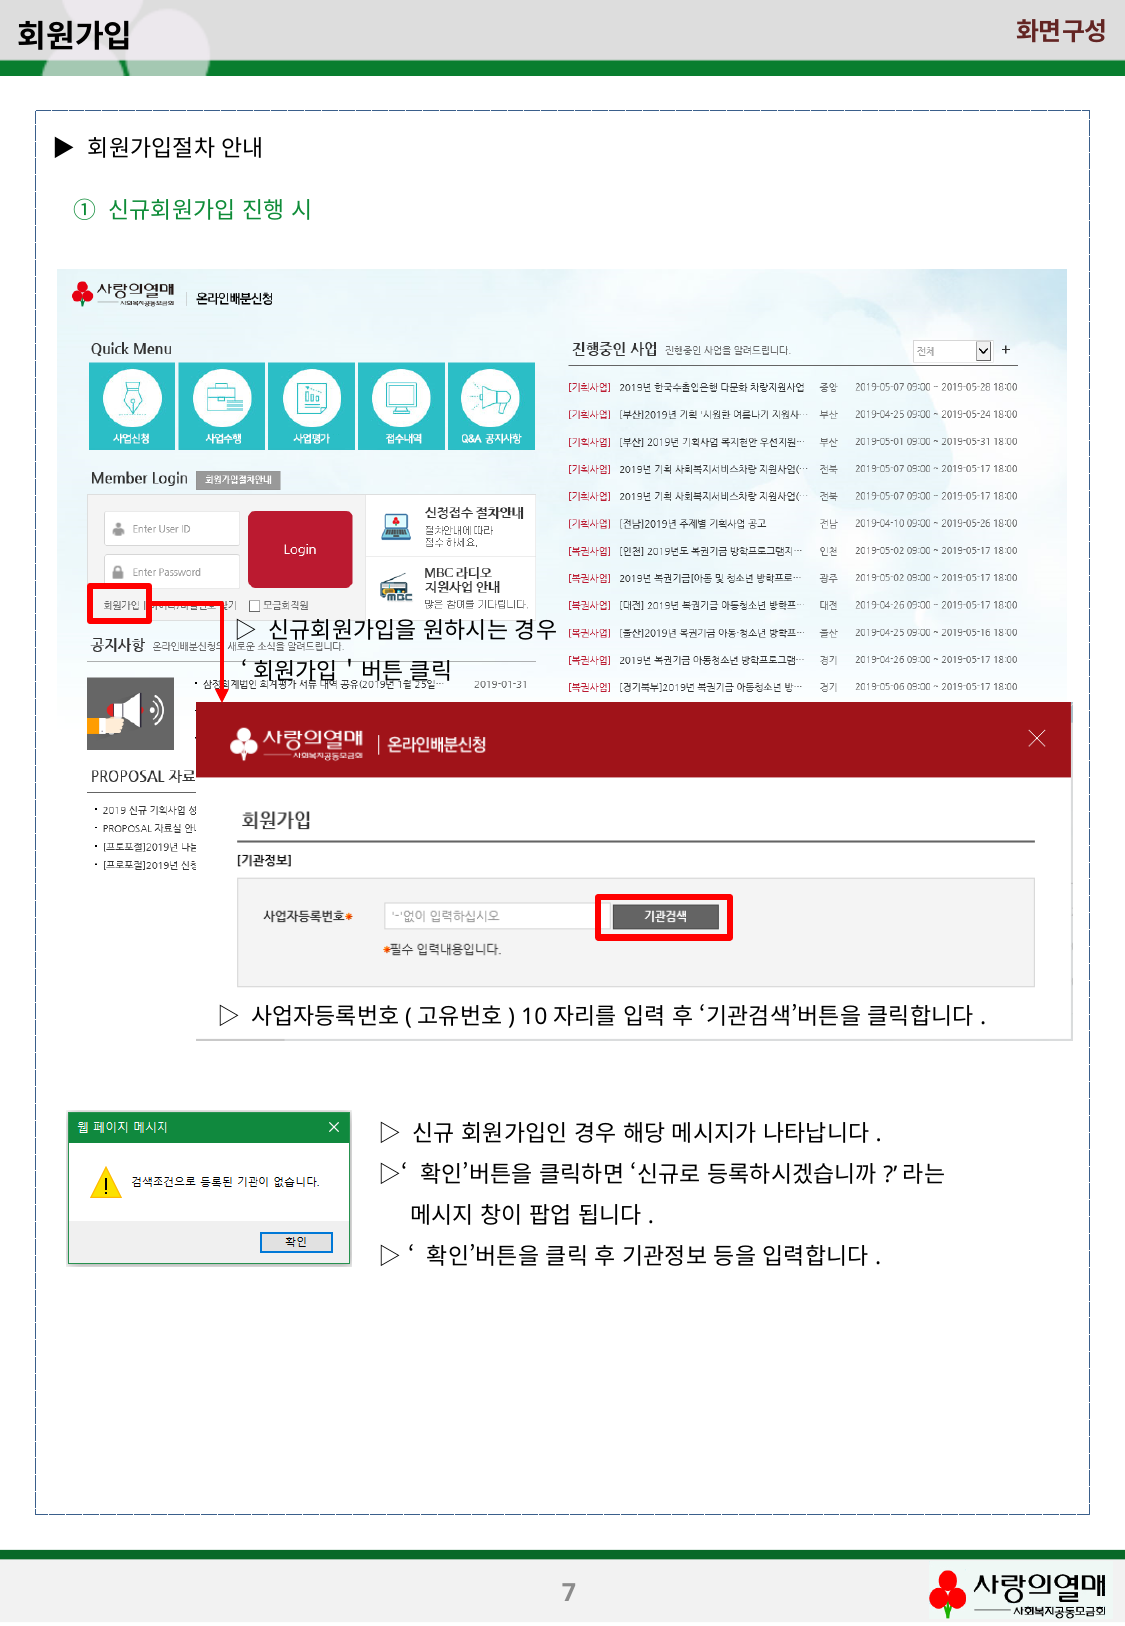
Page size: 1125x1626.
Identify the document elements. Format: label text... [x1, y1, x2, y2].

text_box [195, 702, 1073, 1041]
text_box ▶ 회원가입절차 안내 [37, 111, 1002, 169]
picture [66, 1110, 352, 1267]
picture [0, 0, 1125, 76]
picture [57, 268, 1067, 872]
picture [929, 1561, 1113, 1619]
slide_number 7 [509, 1567, 628, 1619]
text_box ▷ 신규 회원가입인 경우 해당 메시지가 나타납니다. ▷‘ 확인’버튼을 클릭하면 ‘신규로 등록하시겠습니까?’라는 메시지 창이 팝업 됩니다. ▷ ‘ 확인’버튼을 클릭 후 기관정보 등을 입력합니다. [364, 1097, 1073, 1277]
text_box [148, 603, 223, 704]
text_box ① 신규회원가입 진행 시 [58, 174, 622, 231]
title 회원가입 [1, 0, 727, 70]
